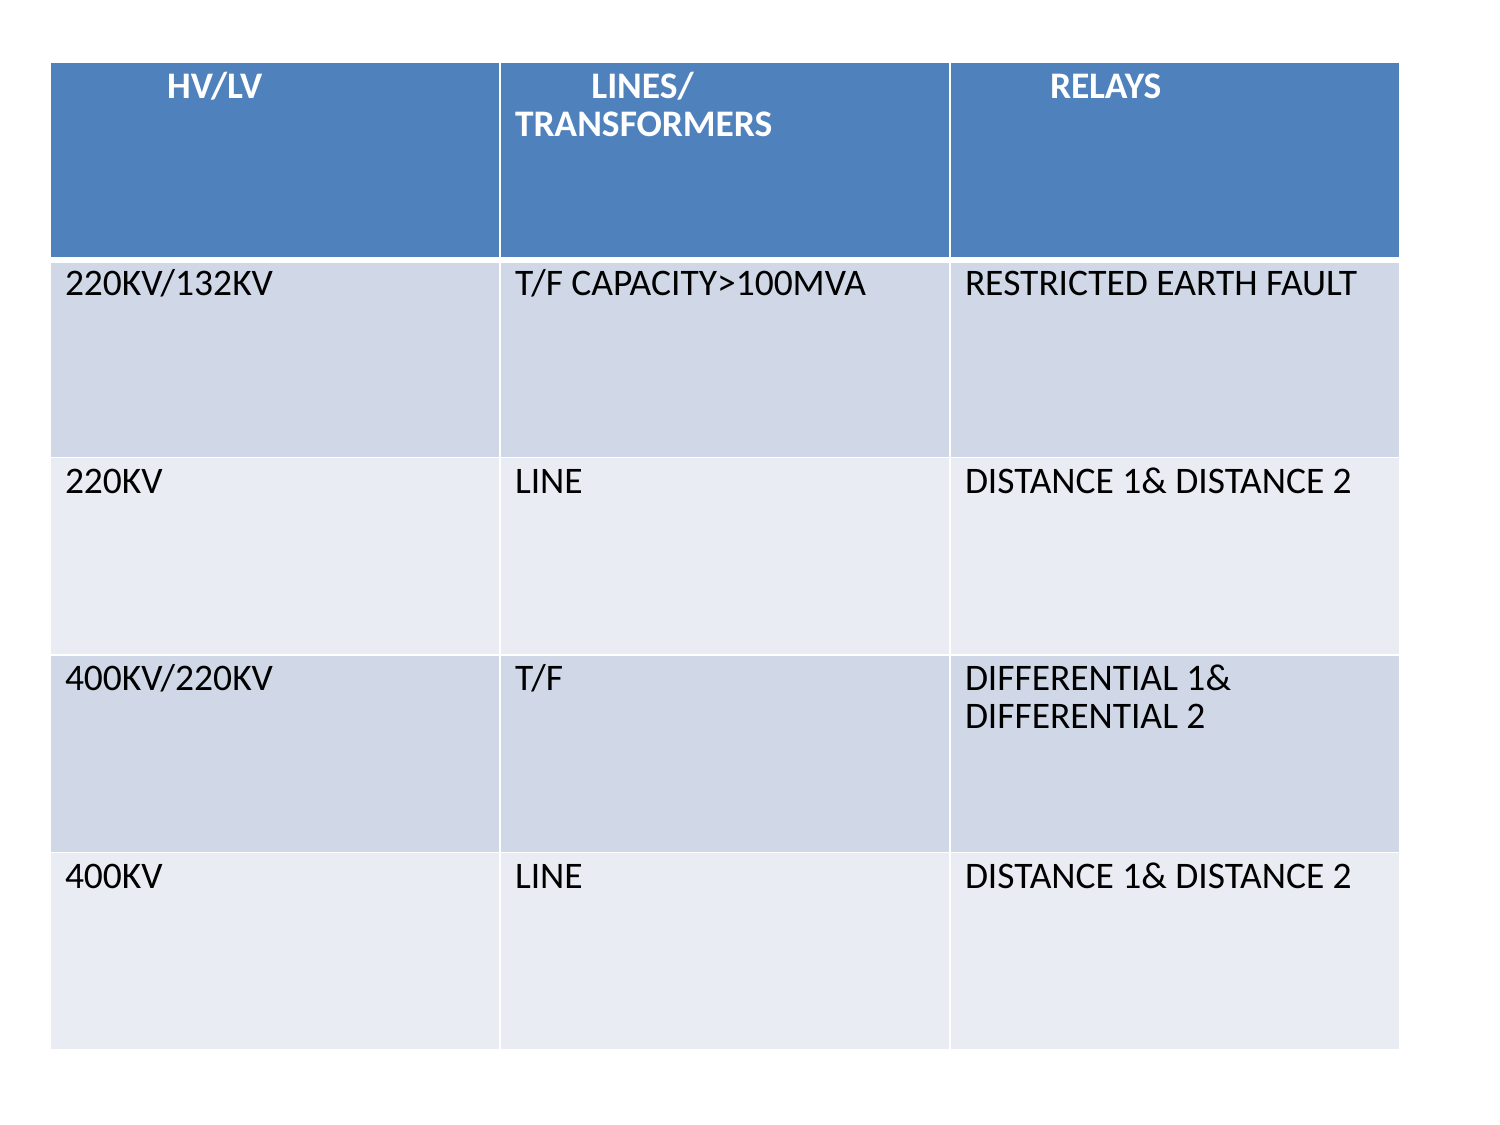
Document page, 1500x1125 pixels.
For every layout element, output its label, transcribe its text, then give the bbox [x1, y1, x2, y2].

table_header HV/LV [51, 63, 499, 257]
table_header RELAYS [951, 63, 1399, 257]
table_cell LINE [501, 458, 949, 654]
table_cell 220KV/132KV [51, 263, 499, 457]
table_cell 400KV [51, 853, 499, 1049]
table_cell DIFFERENTIAL 1& DIFFERENTIAL 2 [951, 656, 1399, 852]
table_cell 220KV [51, 458, 499, 654]
table_cell LINE [501, 853, 949, 1049]
table_header LINES/ TRANSFORMERS [501, 63, 949, 257]
table_cell DISTANCE 1& DISTANCE 2 [951, 853, 1399, 1049]
table_cell RESTRICTED EARTH FAULT [951, 263, 1399, 457]
table_cell 400KV/220KV [51, 656, 499, 852]
table_cell T/F [501, 656, 949, 852]
table_cell T/F CAPACITY>100MVA [501, 263, 949, 457]
table_cell DISTANCE 1& DISTANCE 2 [951, 458, 1399, 654]
